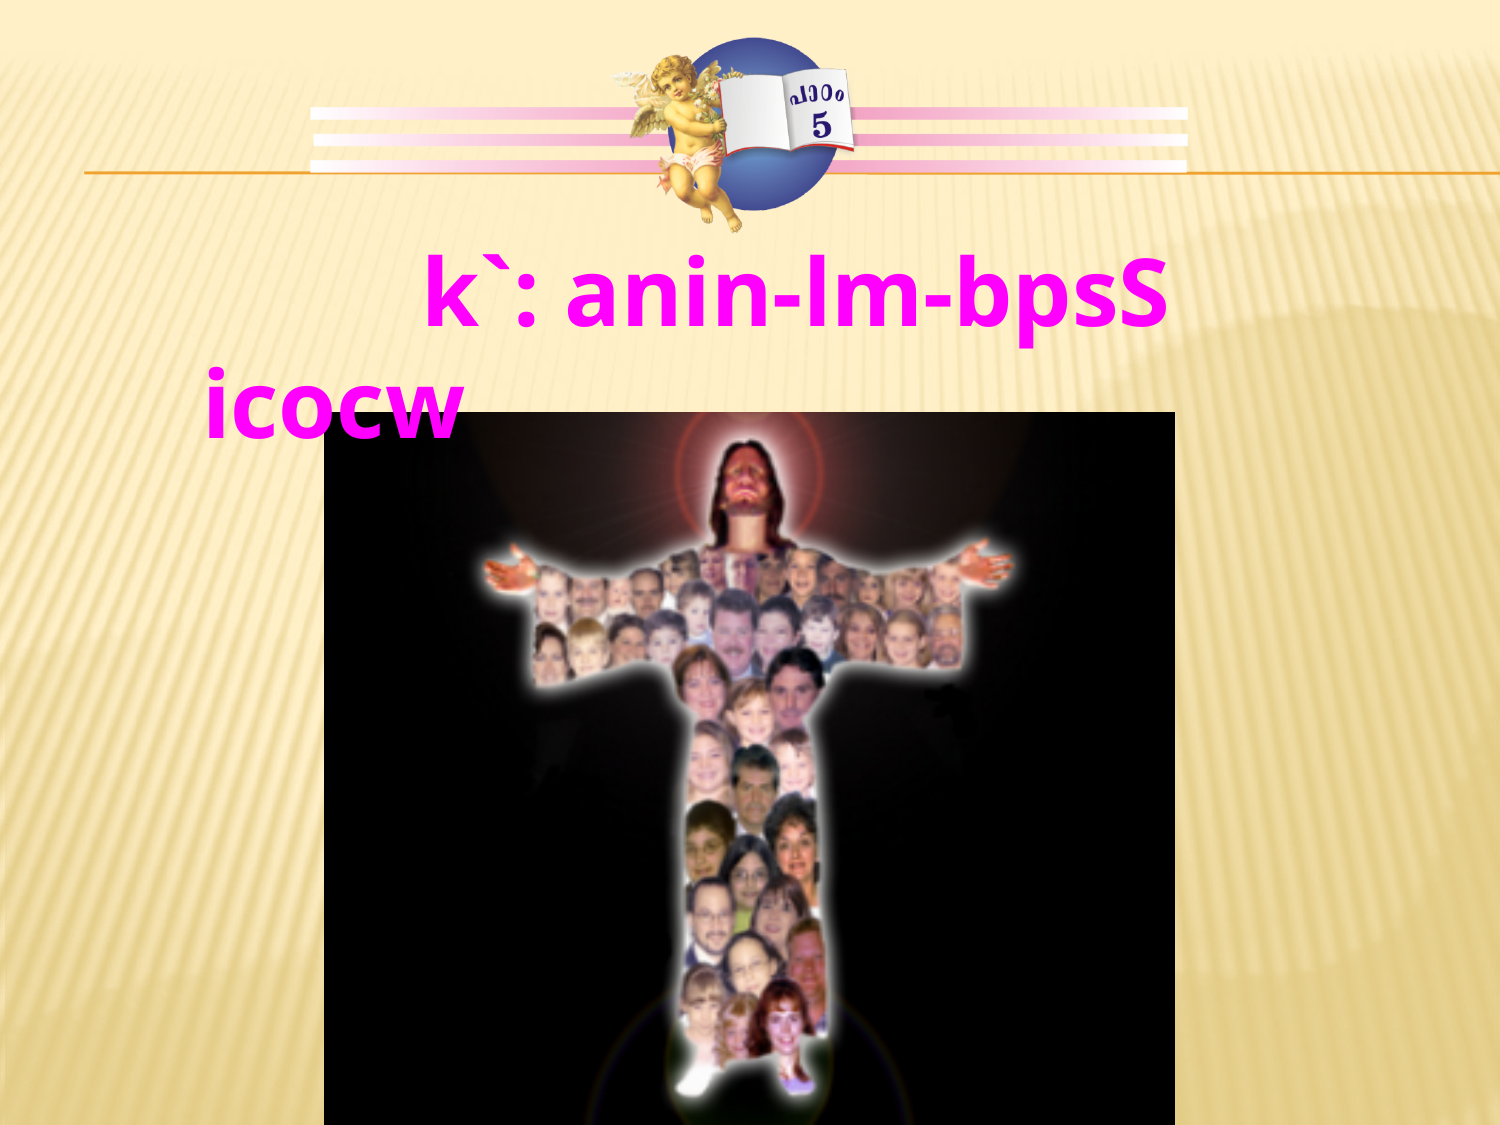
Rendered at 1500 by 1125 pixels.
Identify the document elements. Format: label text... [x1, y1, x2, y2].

picture [310, 37, 1188, 234]
text_box k`: anin-lm-bpsS icocw [112, 224, 1388, 465]
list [324, 412, 1176, 1125]
